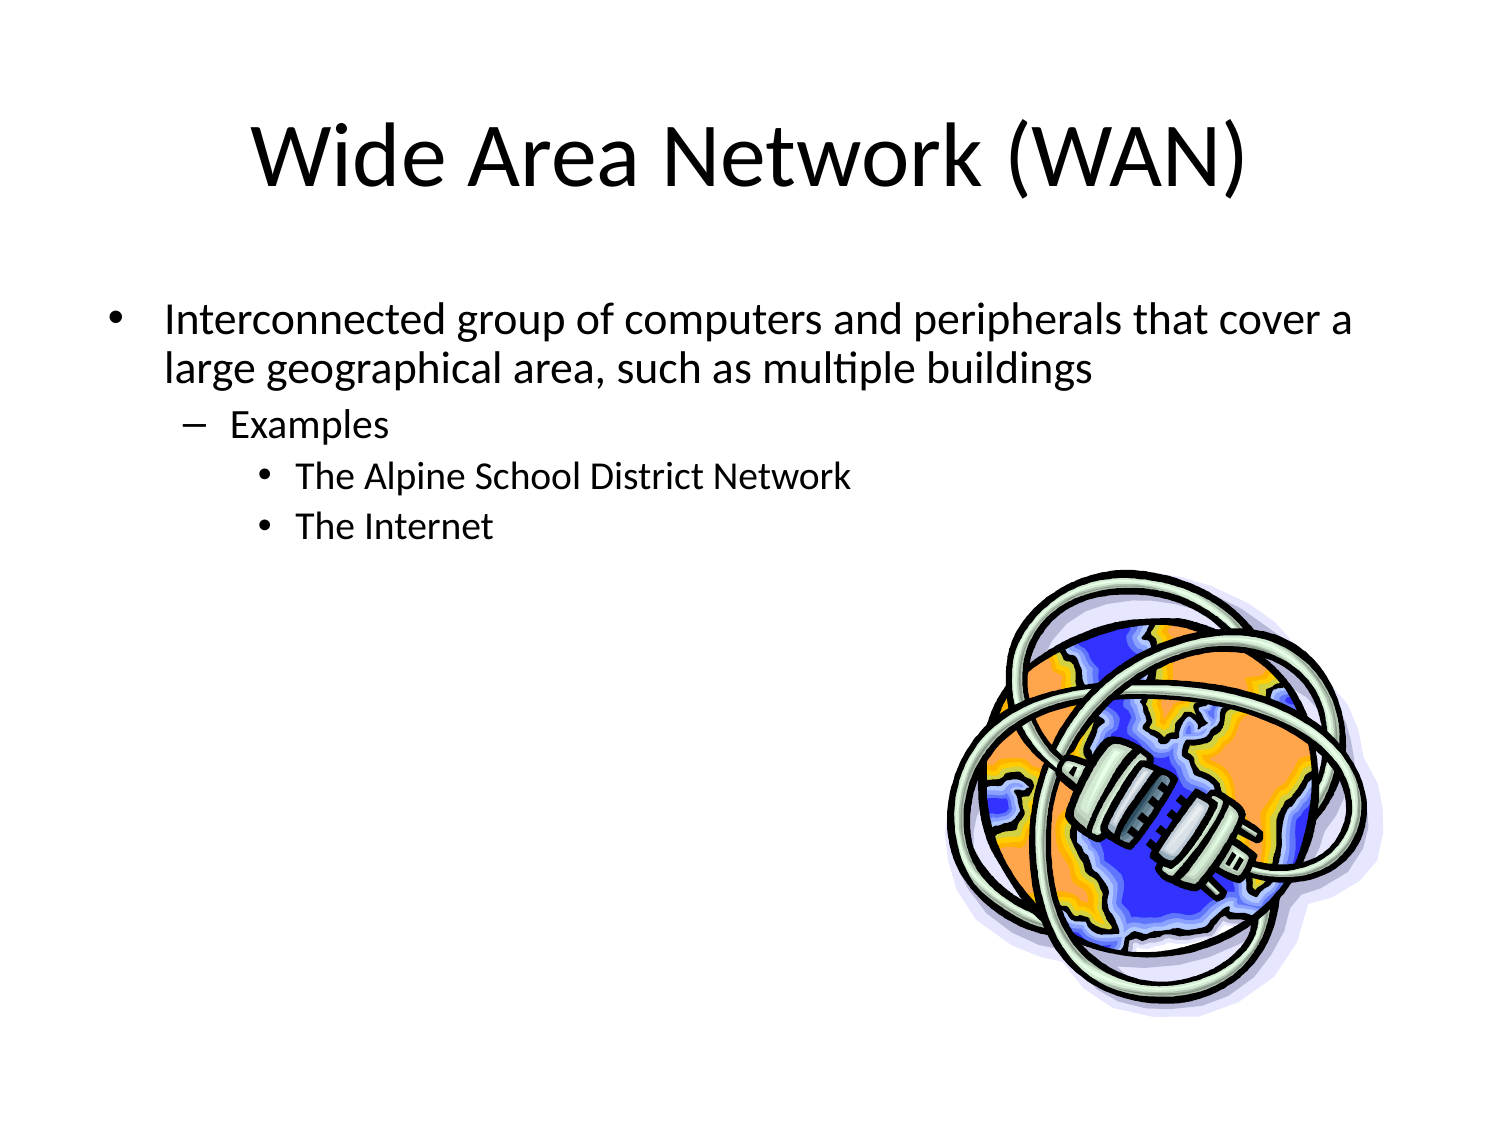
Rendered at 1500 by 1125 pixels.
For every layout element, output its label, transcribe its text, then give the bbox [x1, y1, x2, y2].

title Wide Area Network (WAN) [94, 50, 1407, 250]
list Interconnected group of computers and peripherals that cover a large geographical area, such as multiple buildings Examples The Alpine School District Network The Internet [92, 287, 1406, 625]
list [937, 562, 1391, 1025]
